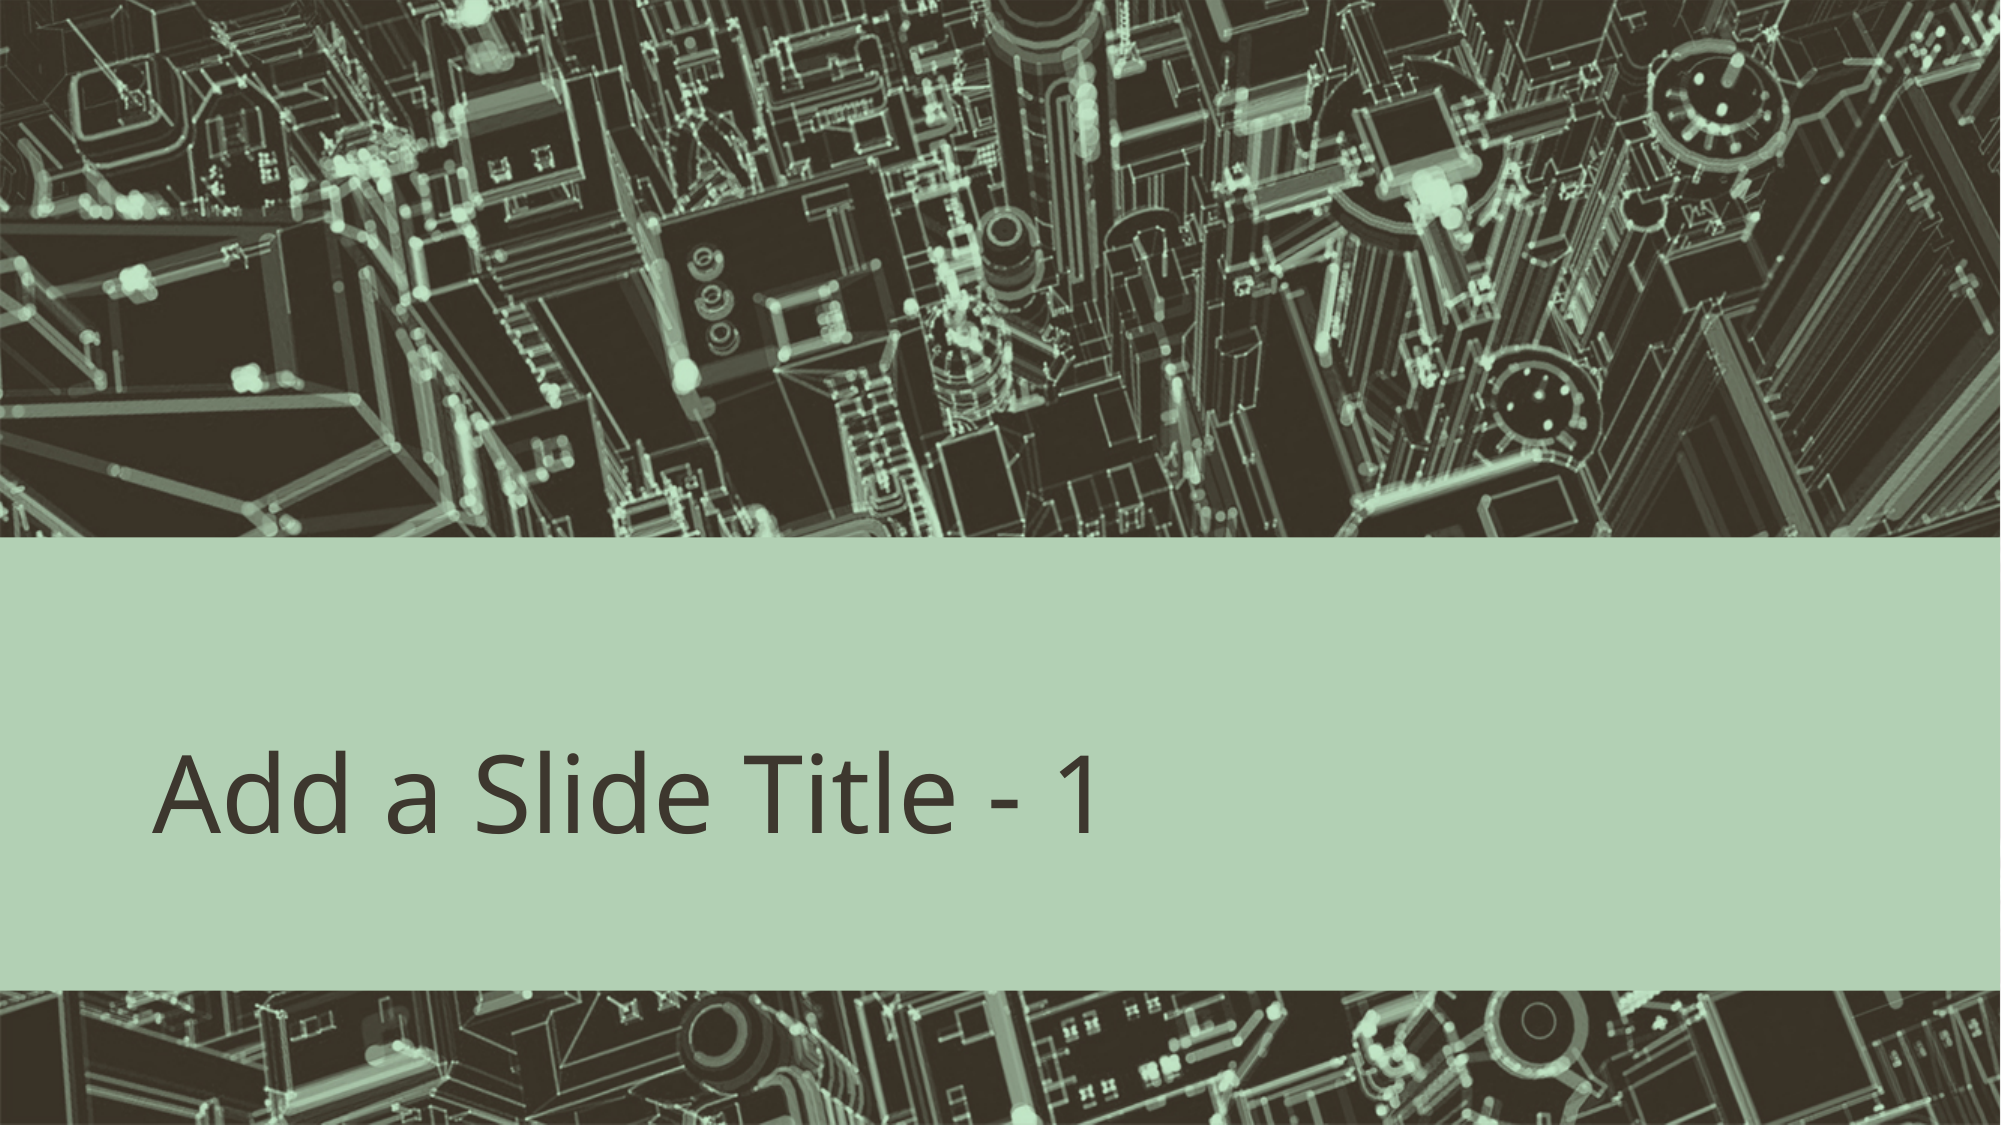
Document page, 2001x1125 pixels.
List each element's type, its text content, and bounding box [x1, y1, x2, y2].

picture [0, 0, 2001, 1125]
title Add a Slide Title - 1 [138, 562, 1713, 865]
